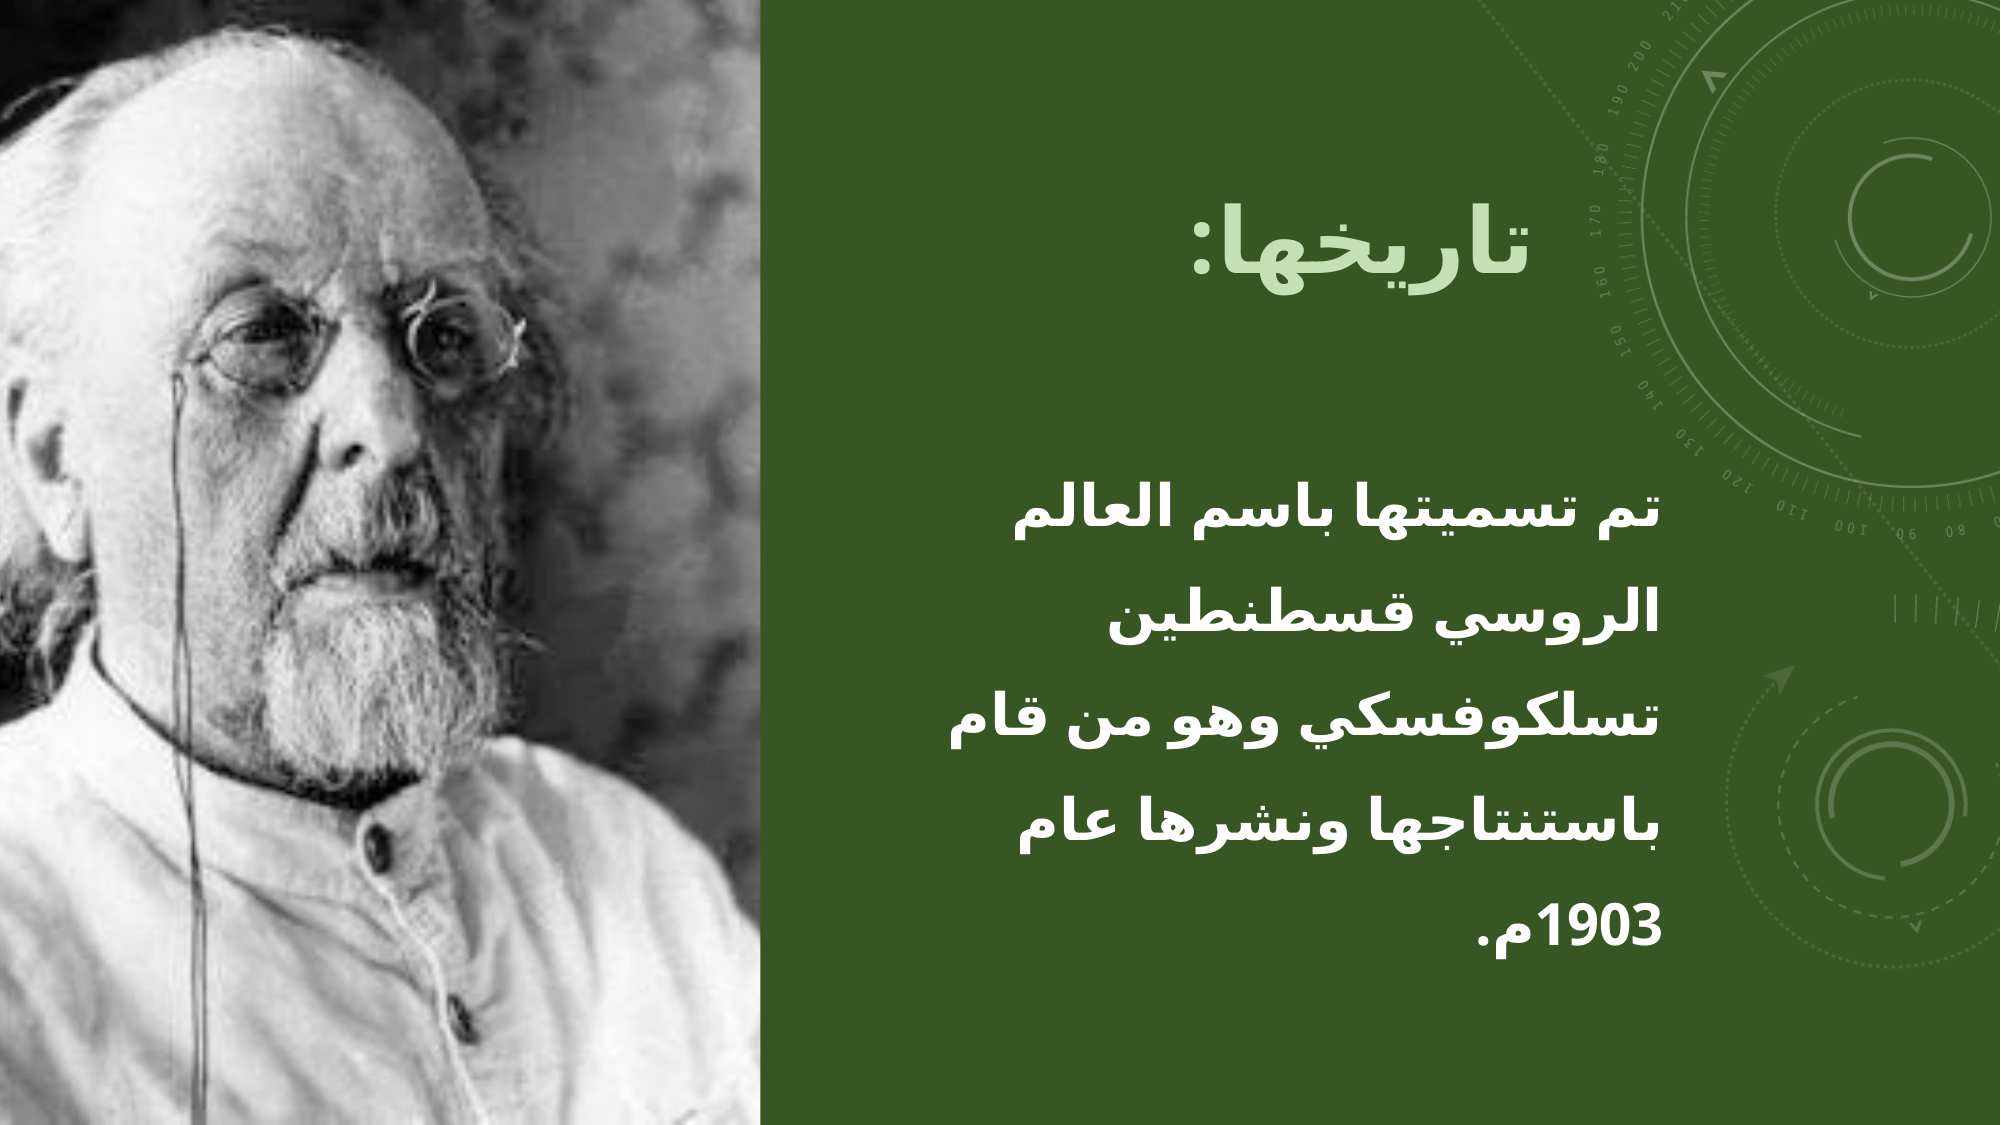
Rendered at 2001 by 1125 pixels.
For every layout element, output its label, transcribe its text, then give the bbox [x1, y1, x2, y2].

list تم تسميتها باسم العالم الروسي قسطنطين تسلكوفسكي وهو من قام باستنتاجها ونشرها عام 1903م. [812, 369, 1679, 1021]
picture [0, 0, 2000, 1125]
title تاريخها: [812, 104, 1550, 369]
